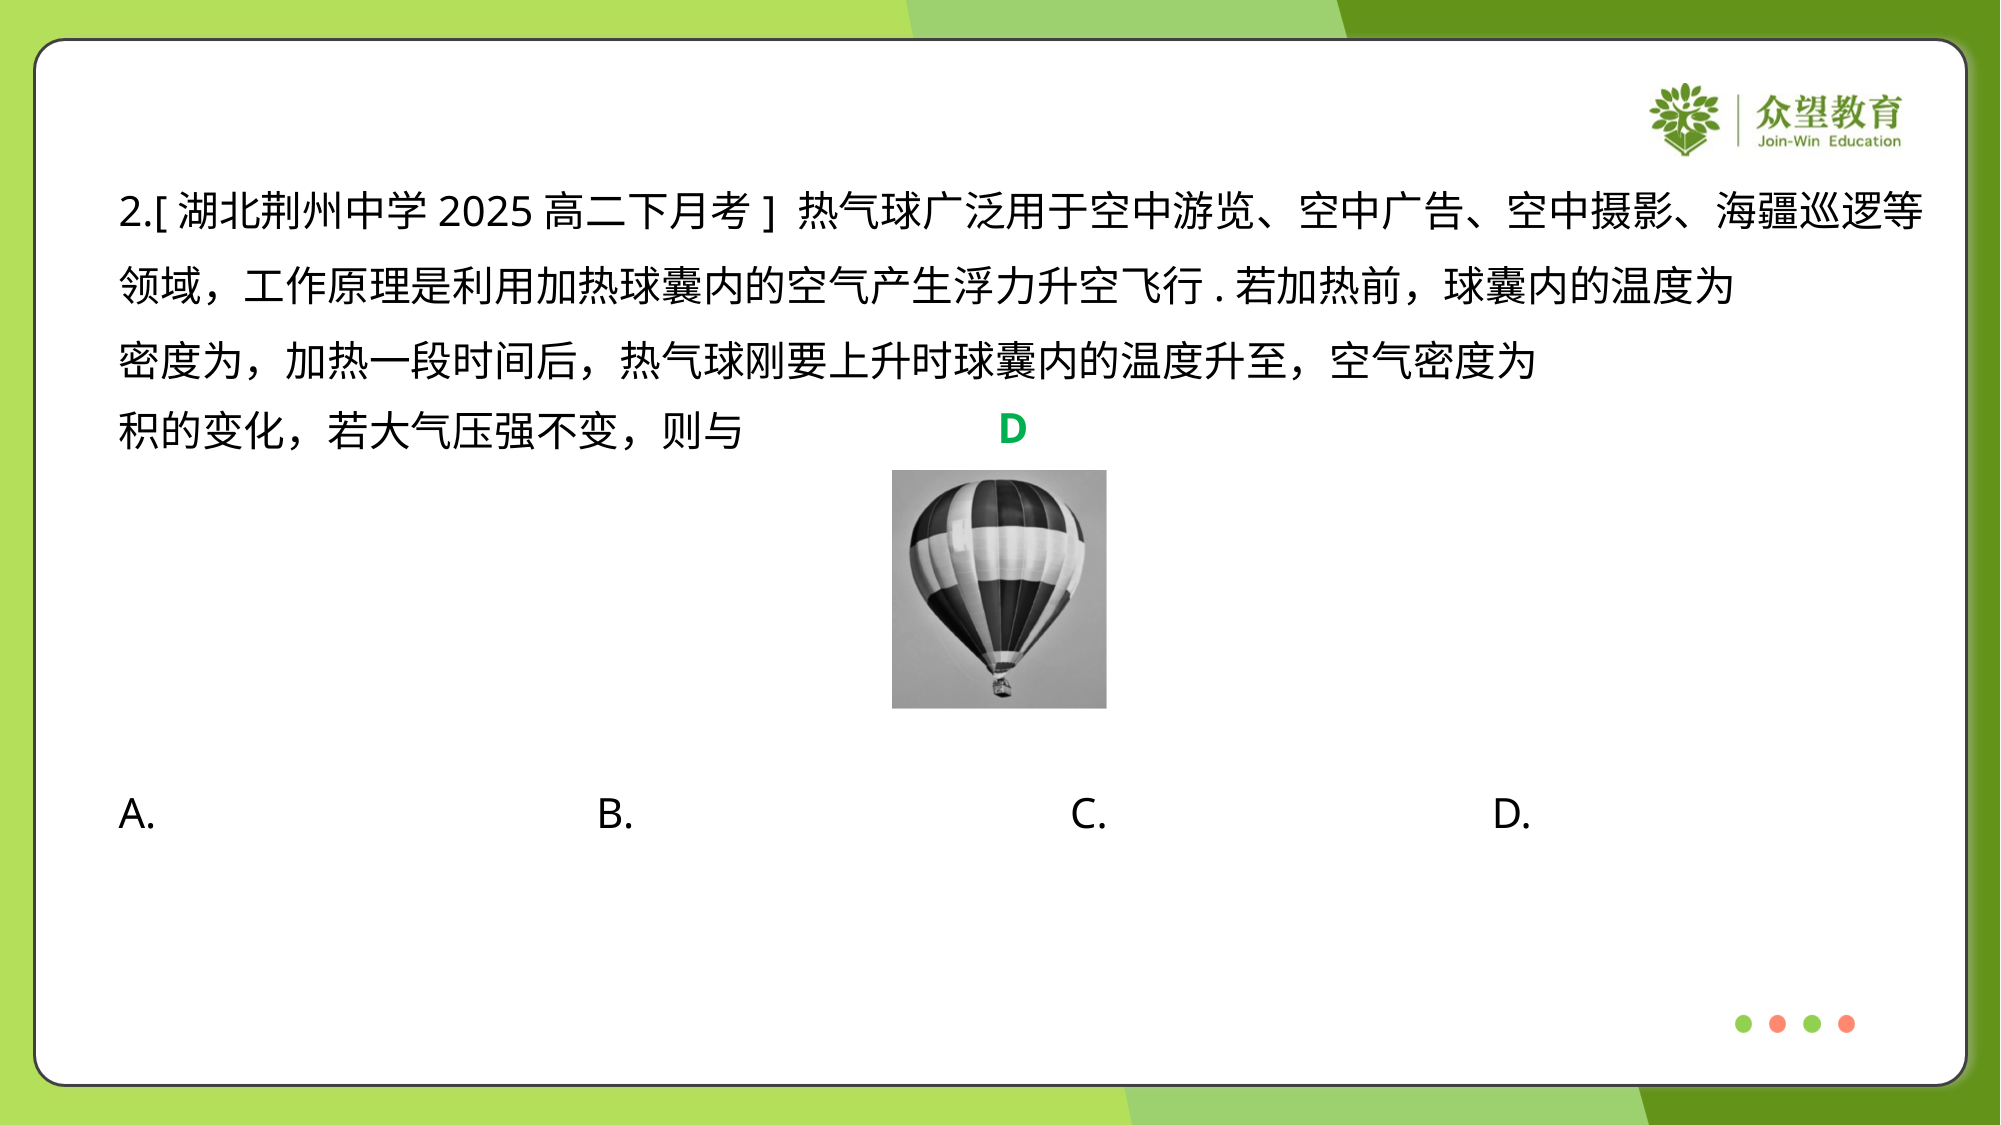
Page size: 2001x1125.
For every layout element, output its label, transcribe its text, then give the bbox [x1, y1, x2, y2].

text_box D [981, 381, 1045, 446]
picture [0, 0, 2000, 1125]
